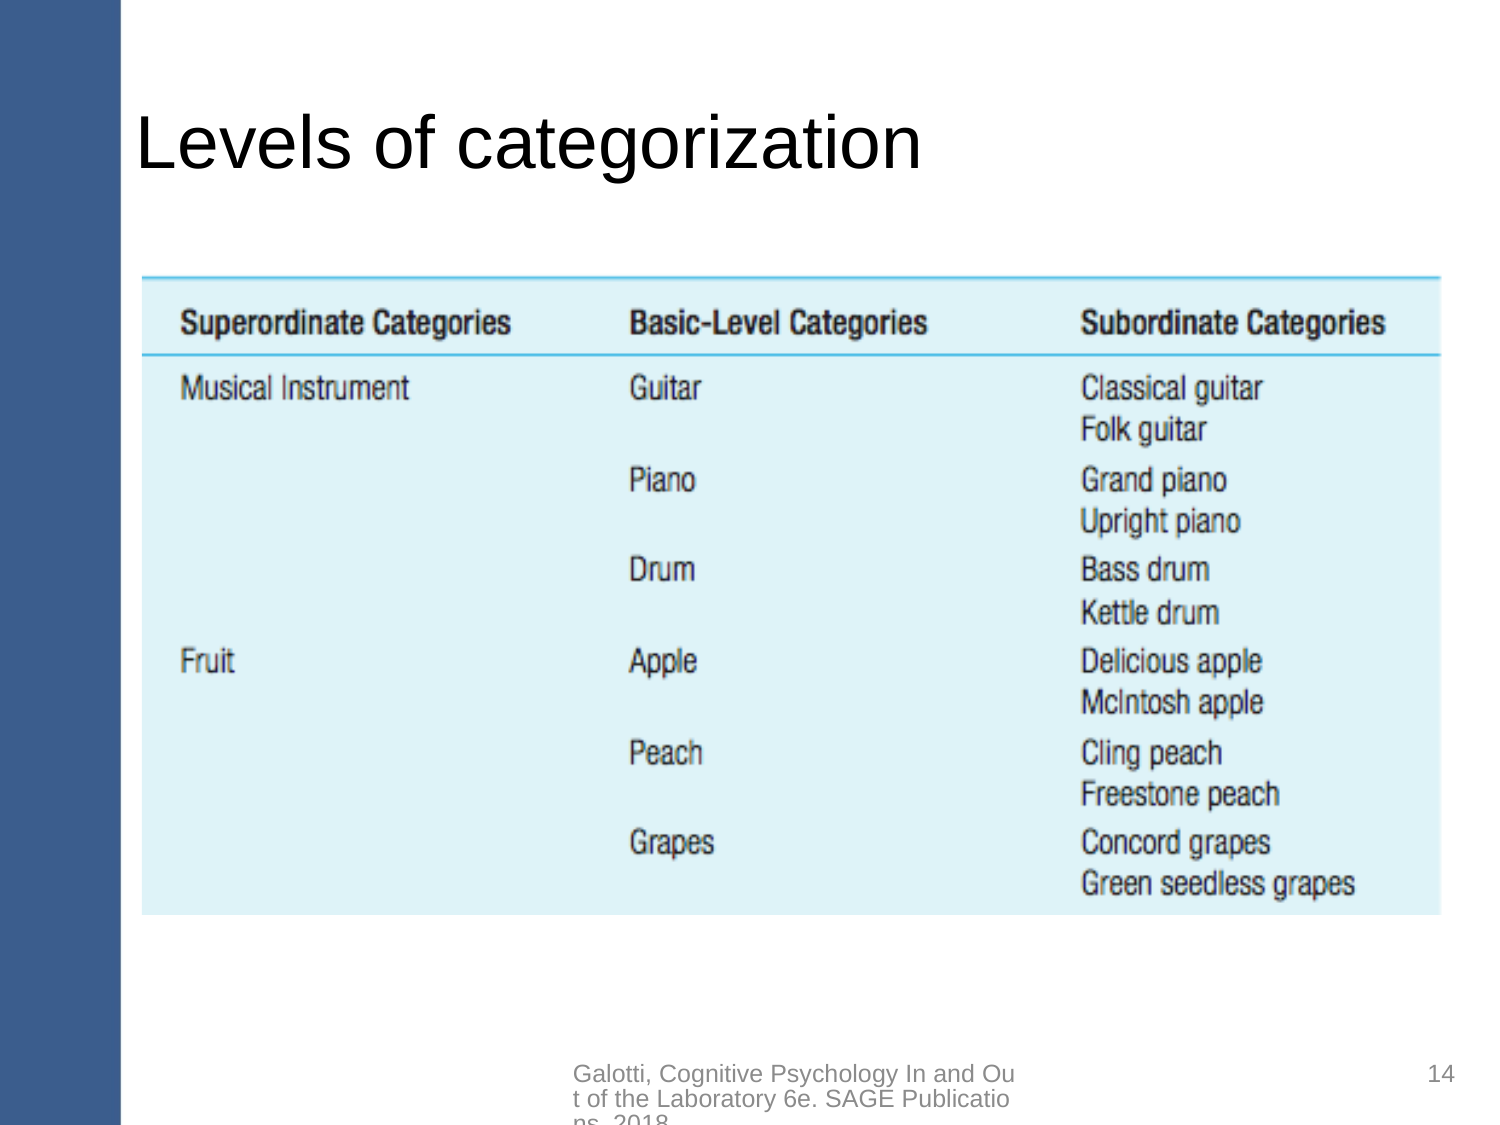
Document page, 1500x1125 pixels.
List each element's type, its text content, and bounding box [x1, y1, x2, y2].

picture [0, 0, 1500, 1125]
slide_number 14 [1120, 1042, 1471, 1103]
footer Galotti, Cognitive Psychology In and Out of the Laboratory 6e. SAGE Publications, 2018. [558, 1042, 1033, 1103]
title Levels of categorization [120, 45, 1471, 233]
